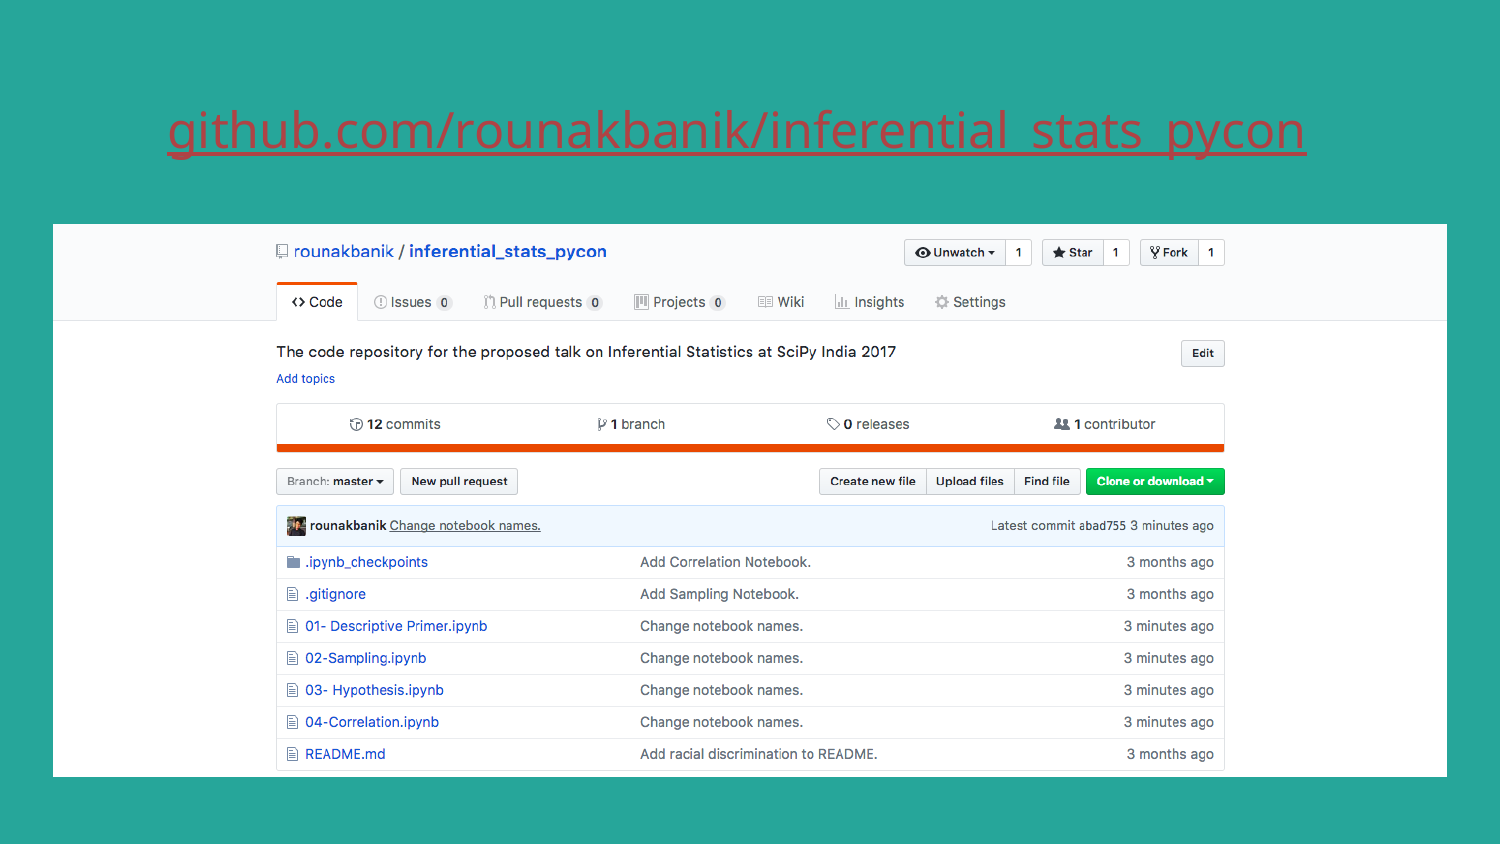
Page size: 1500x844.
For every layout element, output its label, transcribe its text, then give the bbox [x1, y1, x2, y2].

picture [52, 224, 1448, 777]
title github.com/rounakbanik/inferential_stats_pycon [77, 40, 1398, 222]
